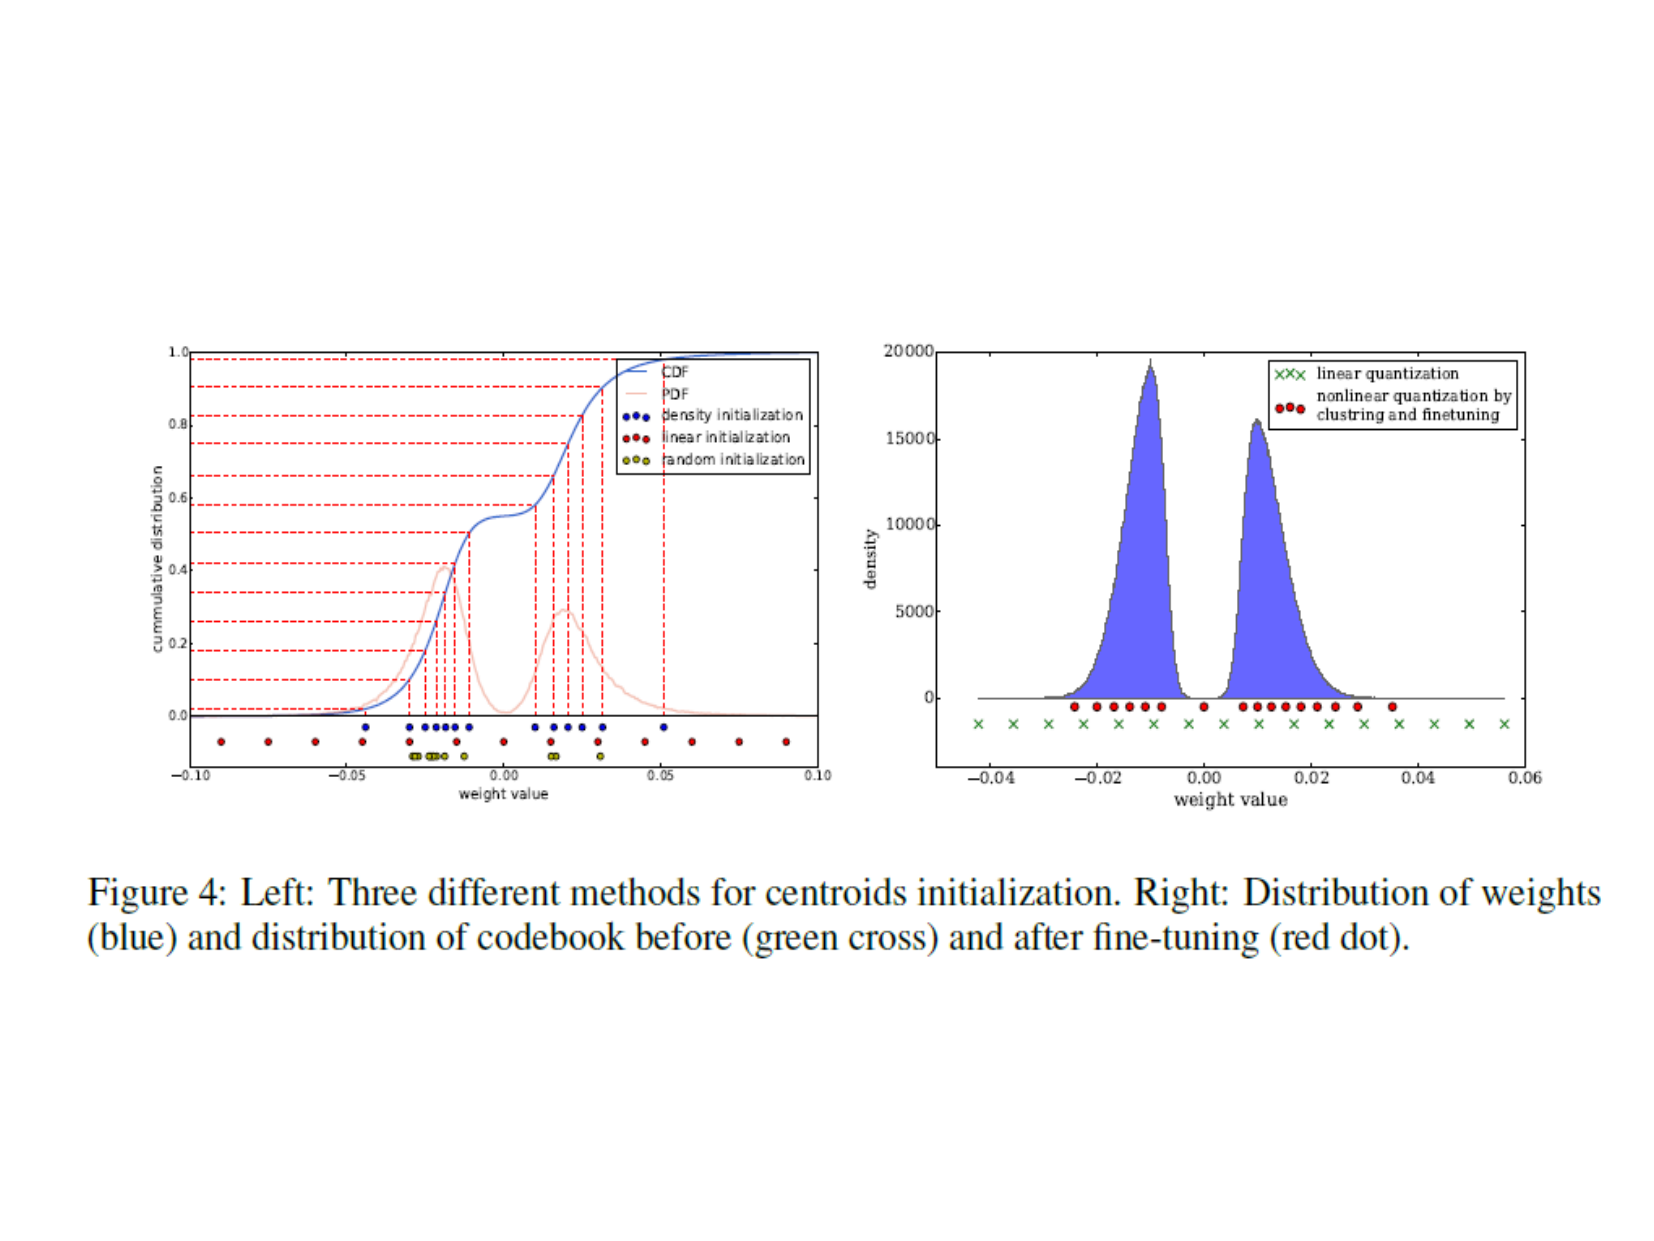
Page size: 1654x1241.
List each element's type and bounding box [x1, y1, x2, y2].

picture [0, 320, 1647, 968]
